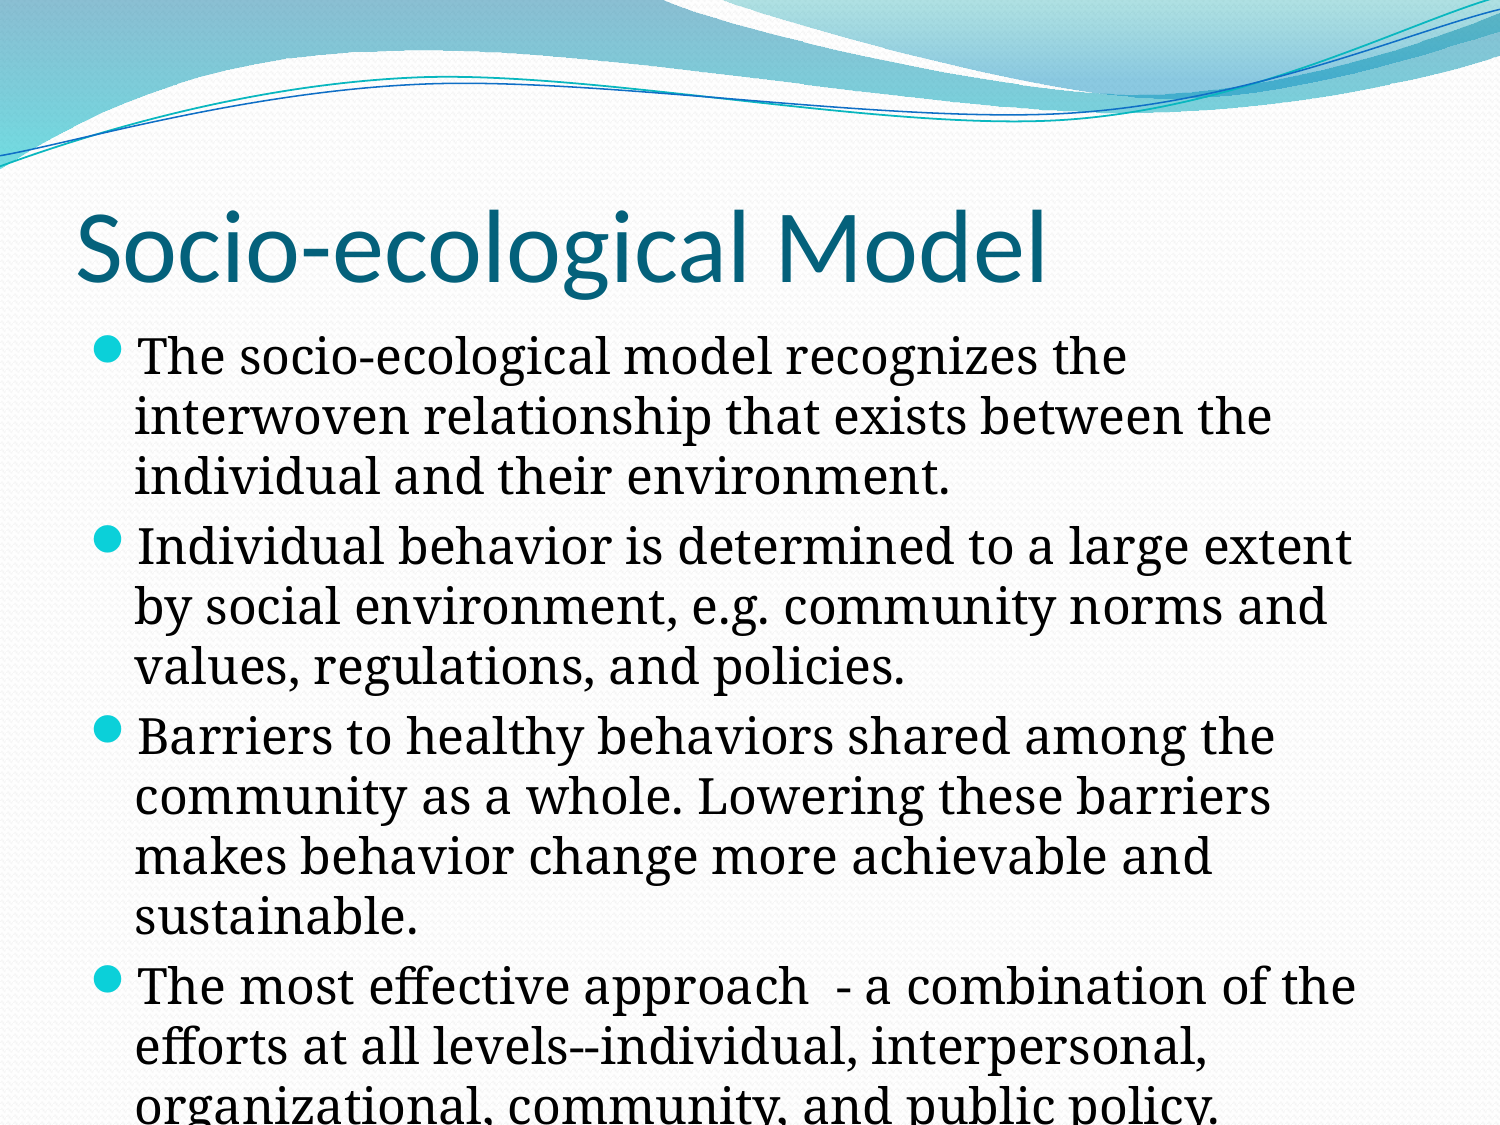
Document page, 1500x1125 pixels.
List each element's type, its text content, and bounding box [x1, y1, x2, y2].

title Socio-ecological Model [75, 115, 1425, 303]
list The socio-ecological model recognizes the interwoven relationship that exists between the individual and their environment. Individual behavior is determined to a large extent by social environment, e.g. community norms and values, regulations, and policies. Barriers to healthy behaviors shared among the community as a whole. Lowering these barriers makes behavior change more achievable and sustainable. The most effective approach - a combination of the efforts at all levels--individual, interpersonal, organizational, community, and public policy. [75, 317, 1425, 1038]
